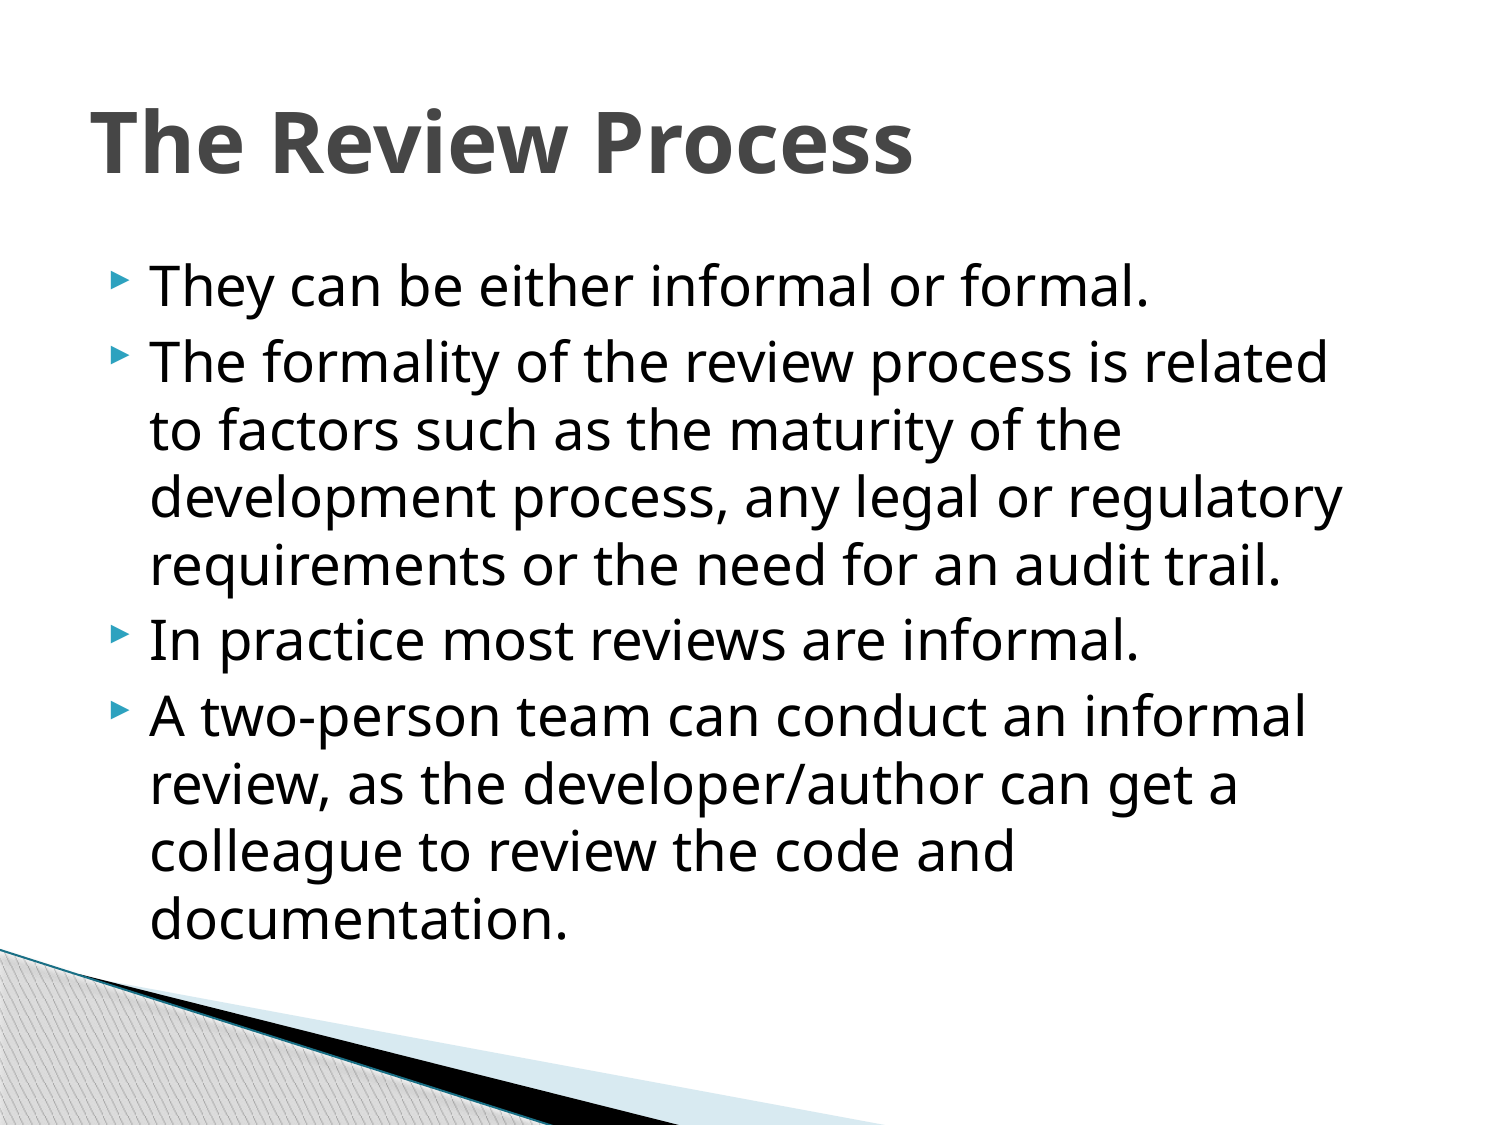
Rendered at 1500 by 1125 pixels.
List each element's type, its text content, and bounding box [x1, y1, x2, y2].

list They can be either informal or formal. The formality of the review process is related to factors such as the maturity of the development process, any legal or regulatory requirements or the need for an audit trail. In practice most reviews are informal. A two-person team can conduct an informal review, as the developer/author can get a colleague to review the code and documentation. [75, 243, 1388, 1012]
title The Review Process [75, 45, 1425, 233]
